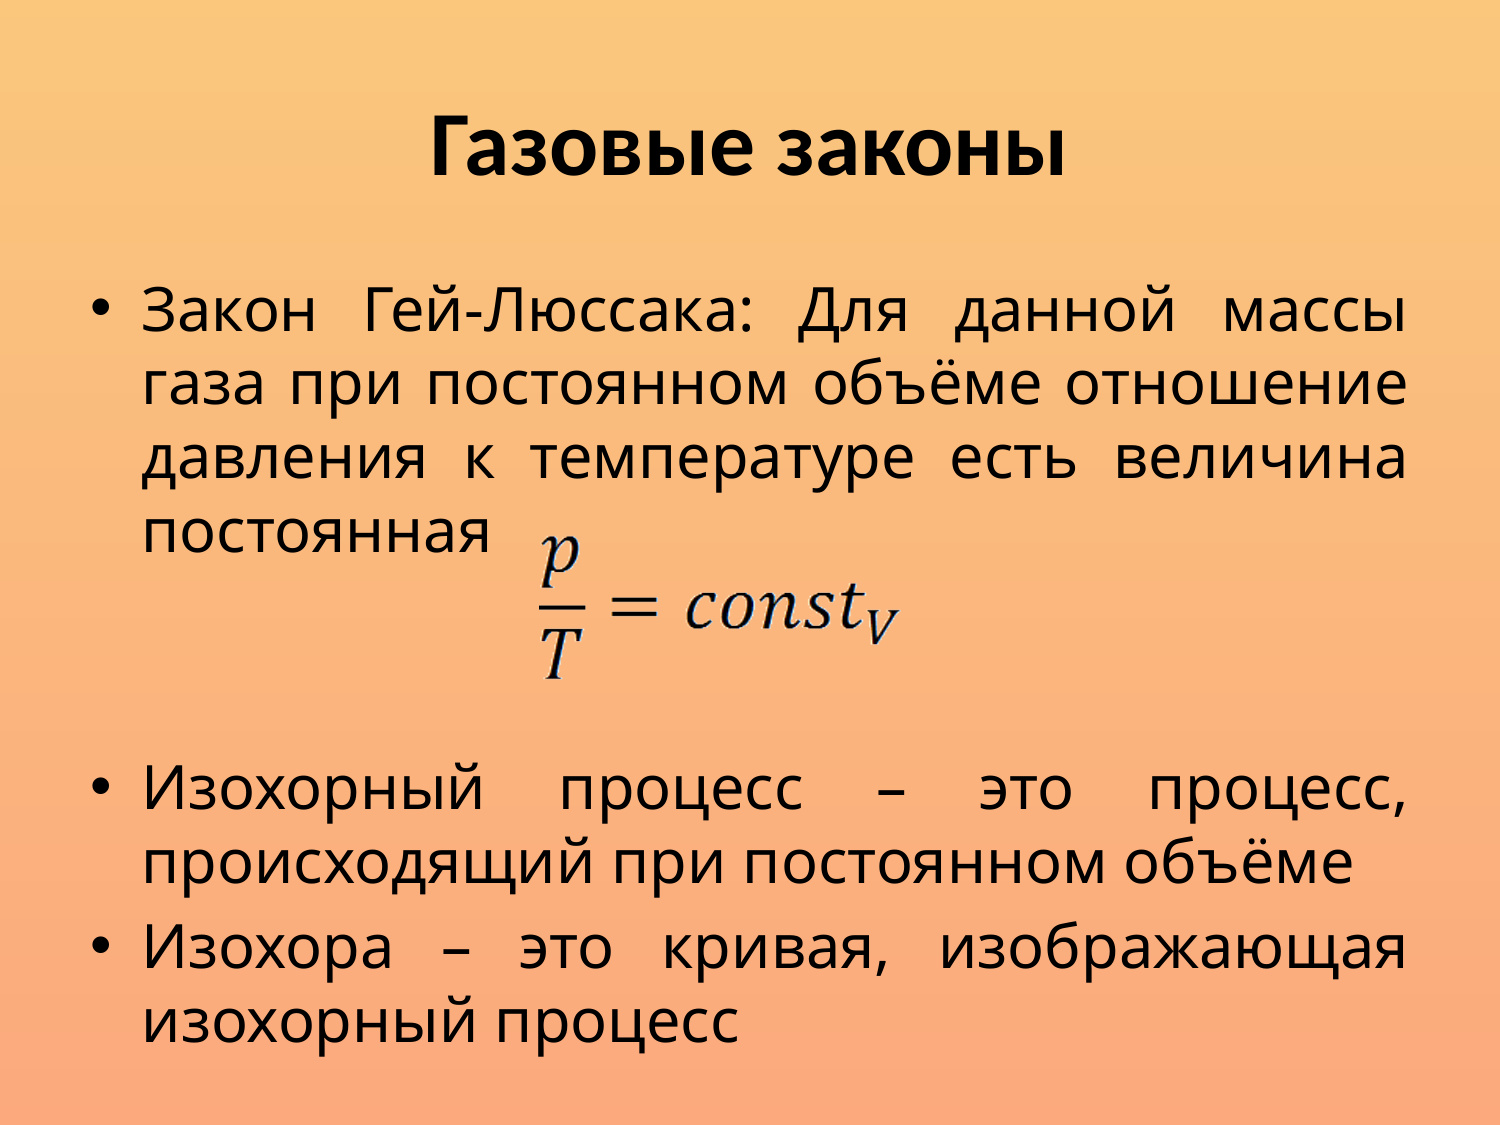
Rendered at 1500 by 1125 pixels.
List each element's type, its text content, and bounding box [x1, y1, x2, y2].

picture [538, 527, 904, 695]
title Газовые законы [75, 45, 1425, 233]
list Закон Гей-Люссака: Для данной массы газа при постоянном объёме отношение давления к температуре есть величина постоянная Изохорный процесс – это процесс, происходящий при постоянном объёме Изохора – это кривая, изображающая изохорный процесс [75, 262, 1425, 1079]
